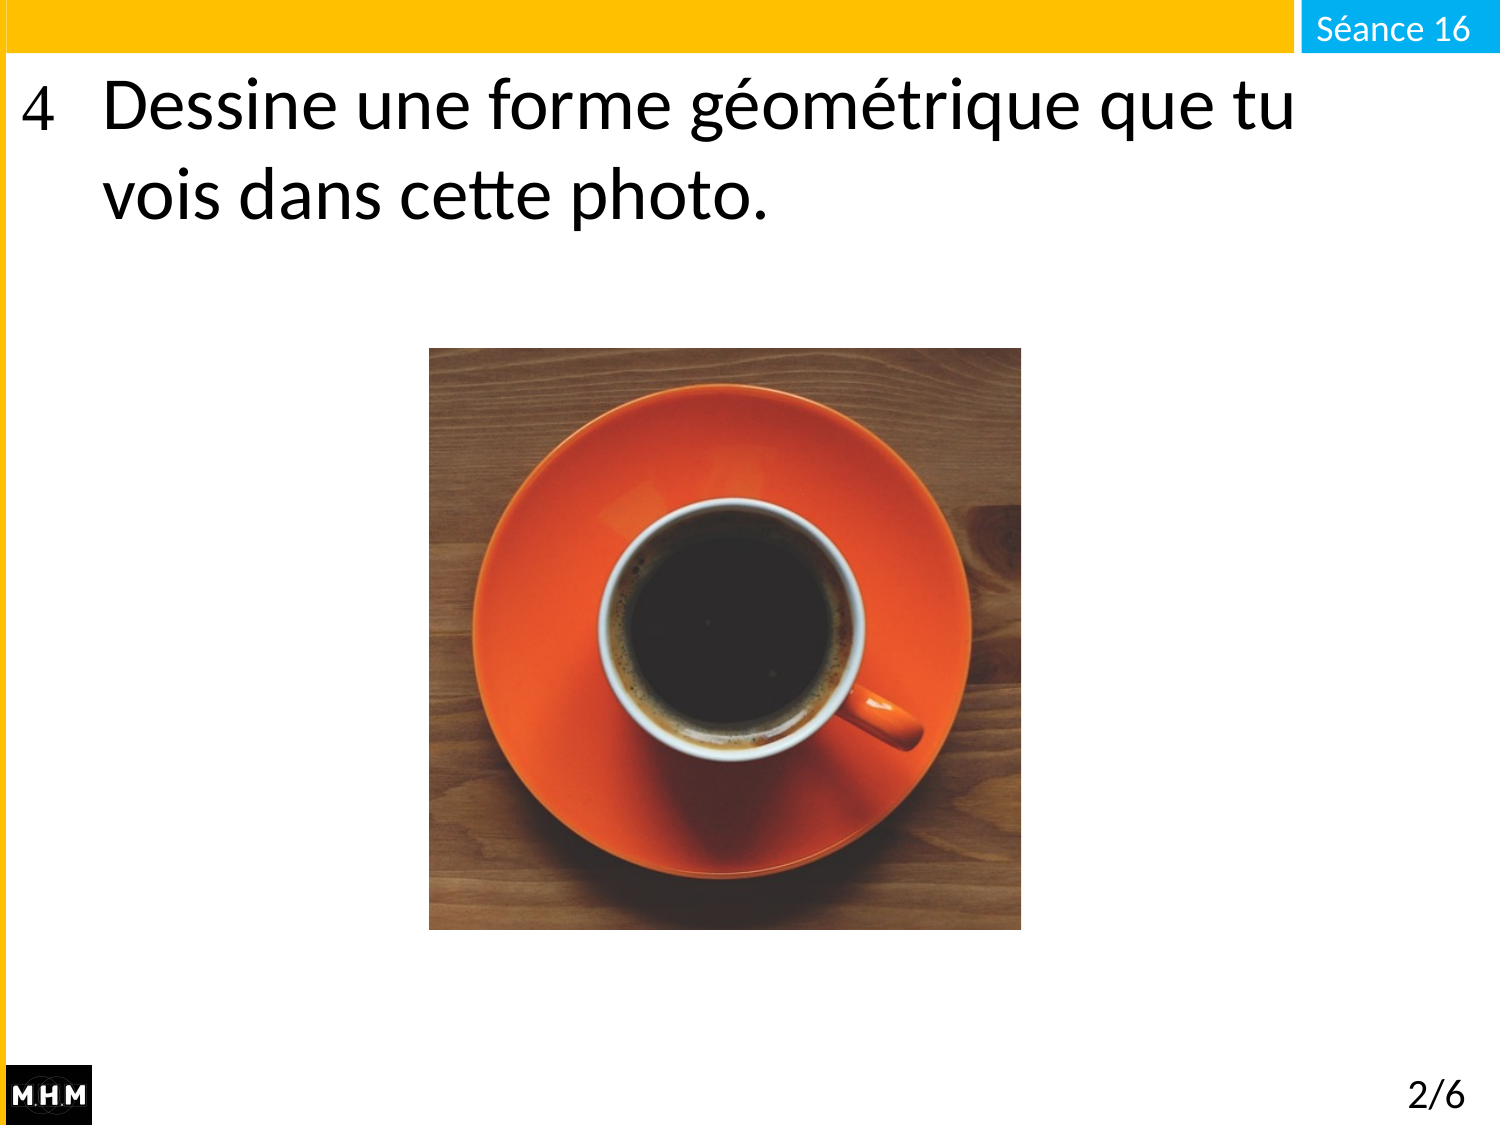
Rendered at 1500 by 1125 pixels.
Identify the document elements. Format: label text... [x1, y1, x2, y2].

list 2/6 [1373, 1064, 1500, 1125]
title Dessine une forme géométrique que tu vois dans cette photo. [87, 32, 1382, 256]
picture [429, 348, 1022, 930]
picture [6, 1065, 92, 1125]
